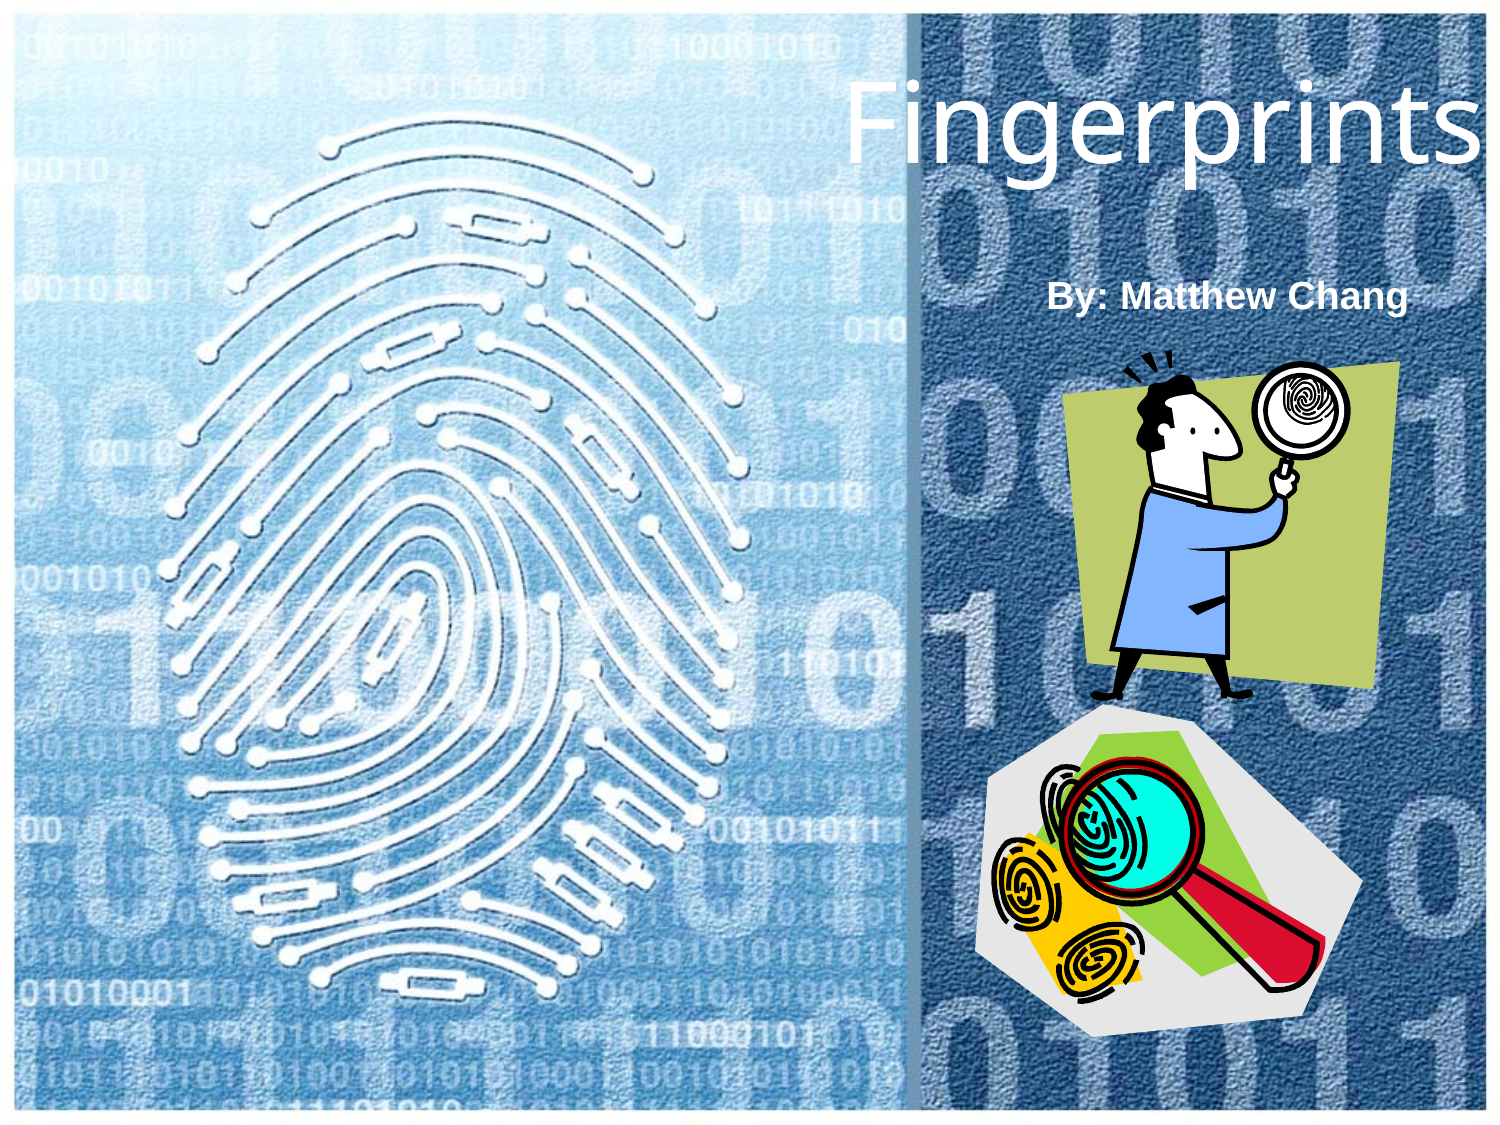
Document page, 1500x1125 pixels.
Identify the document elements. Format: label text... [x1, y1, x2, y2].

title Fingerprints [224, 62, 1500, 173]
subtitle By: Matthew Chang [374, 262, 1426, 326]
picture [0, 0, 1500, 1125]
